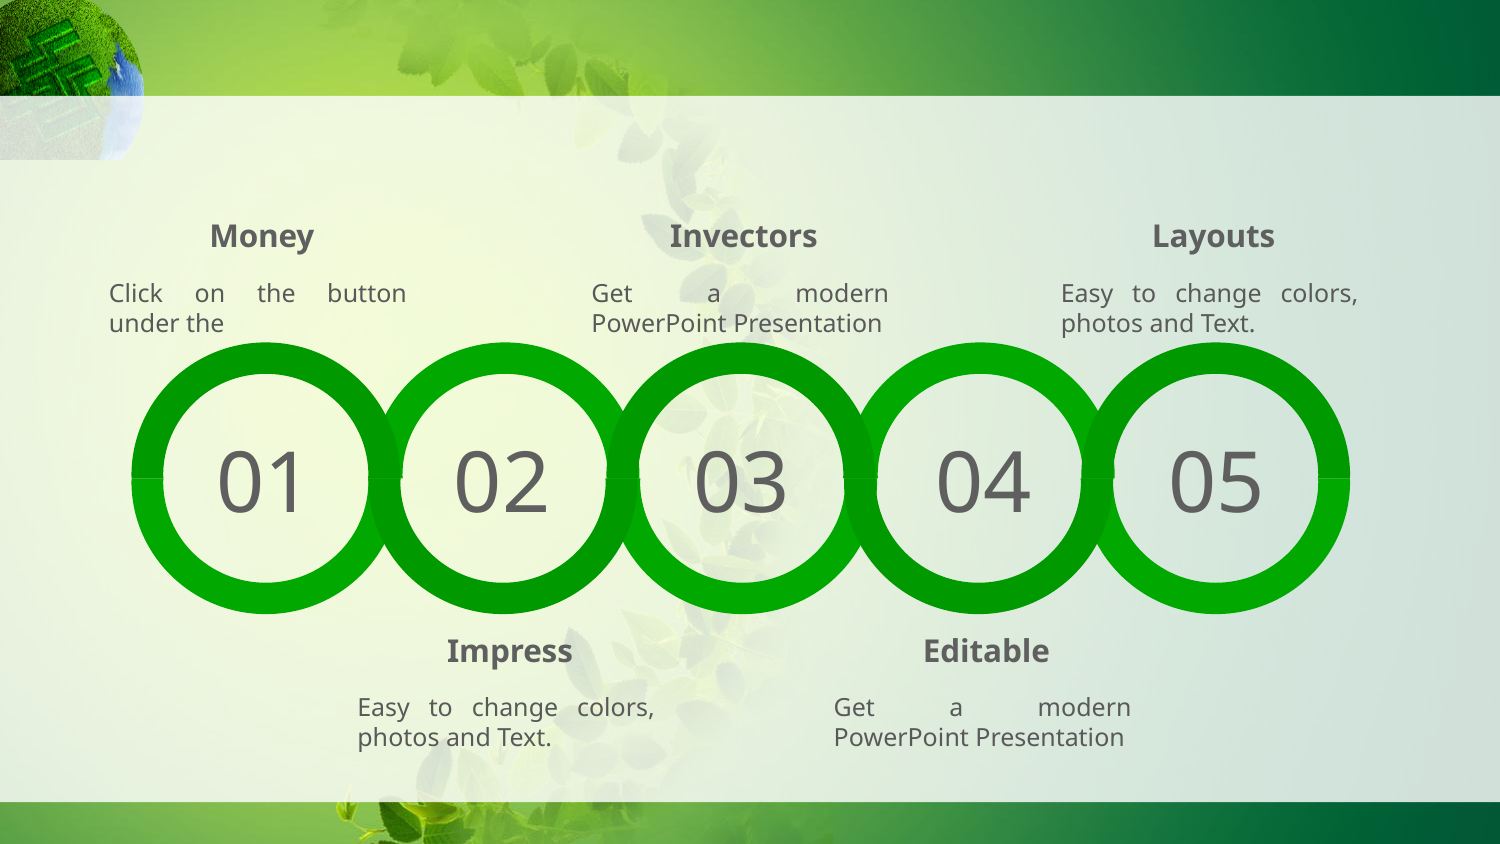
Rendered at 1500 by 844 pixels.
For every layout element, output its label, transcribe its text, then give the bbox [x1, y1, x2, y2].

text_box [1043, 210, 1384, 345]
text_box [1097, 479, 1351, 615]
text_box 03 [681, 422, 803, 535]
text_box 05 [1156, 422, 1278, 535]
text_box [386, 342, 623, 479]
text_box [131, 353, 401, 479]
text_box [623, 478, 860, 615]
text_box [1081, 353, 1351, 479]
text_box 01 [204, 422, 325, 535]
text_box [606, 353, 876, 479]
text_box 04 [922, 422, 1044, 535]
text_box [844, 478, 1113, 615]
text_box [816, 625, 1157, 759]
text_box 02 [441, 422, 563, 535]
picture [0, 803, 1500, 844]
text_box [91, 210, 432, 345]
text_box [574, 210, 914, 345]
text_box [368, 478, 638, 615]
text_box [340, 625, 680, 759]
text_box [861, 342, 1098, 479]
text_box [131, 479, 384, 615]
picture [0, 0, 1500, 95]
